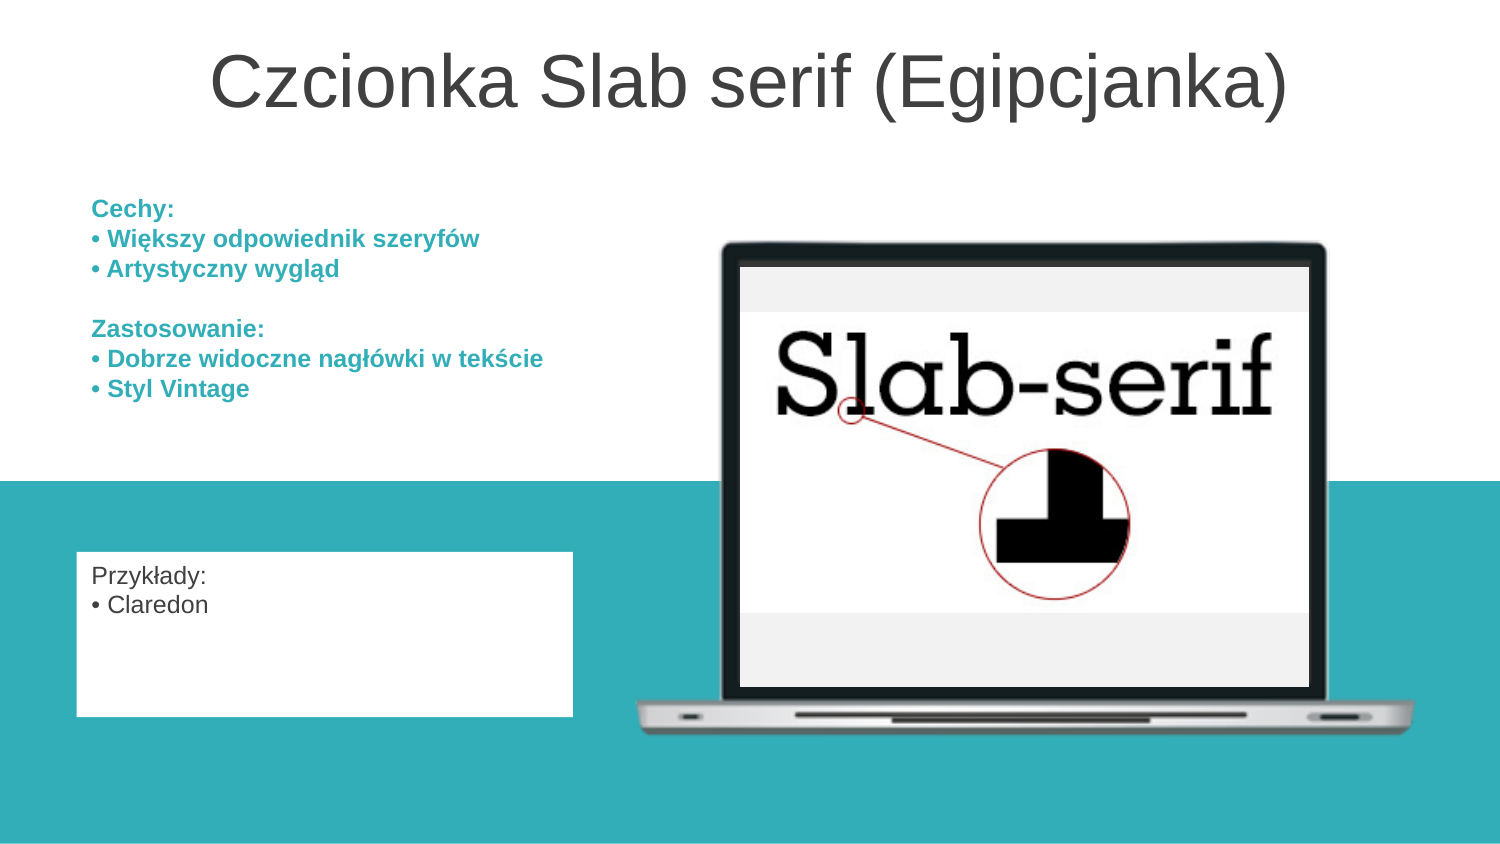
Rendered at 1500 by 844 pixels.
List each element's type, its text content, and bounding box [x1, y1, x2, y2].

text_box Przykłady: • Claredon [76, 551, 550, 627]
picture [419, 185, 1500, 789]
list Czcionka Slab serif (Egipcjanka) [0, 29, 1500, 125]
text_box Cechy: • Większy odpowiednik szeryfów • Artystyczny wygląd Zastosowanie: • Dobrze widoczne nagłówki w tekście • Styl Vintage [76, 185, 652, 410]
